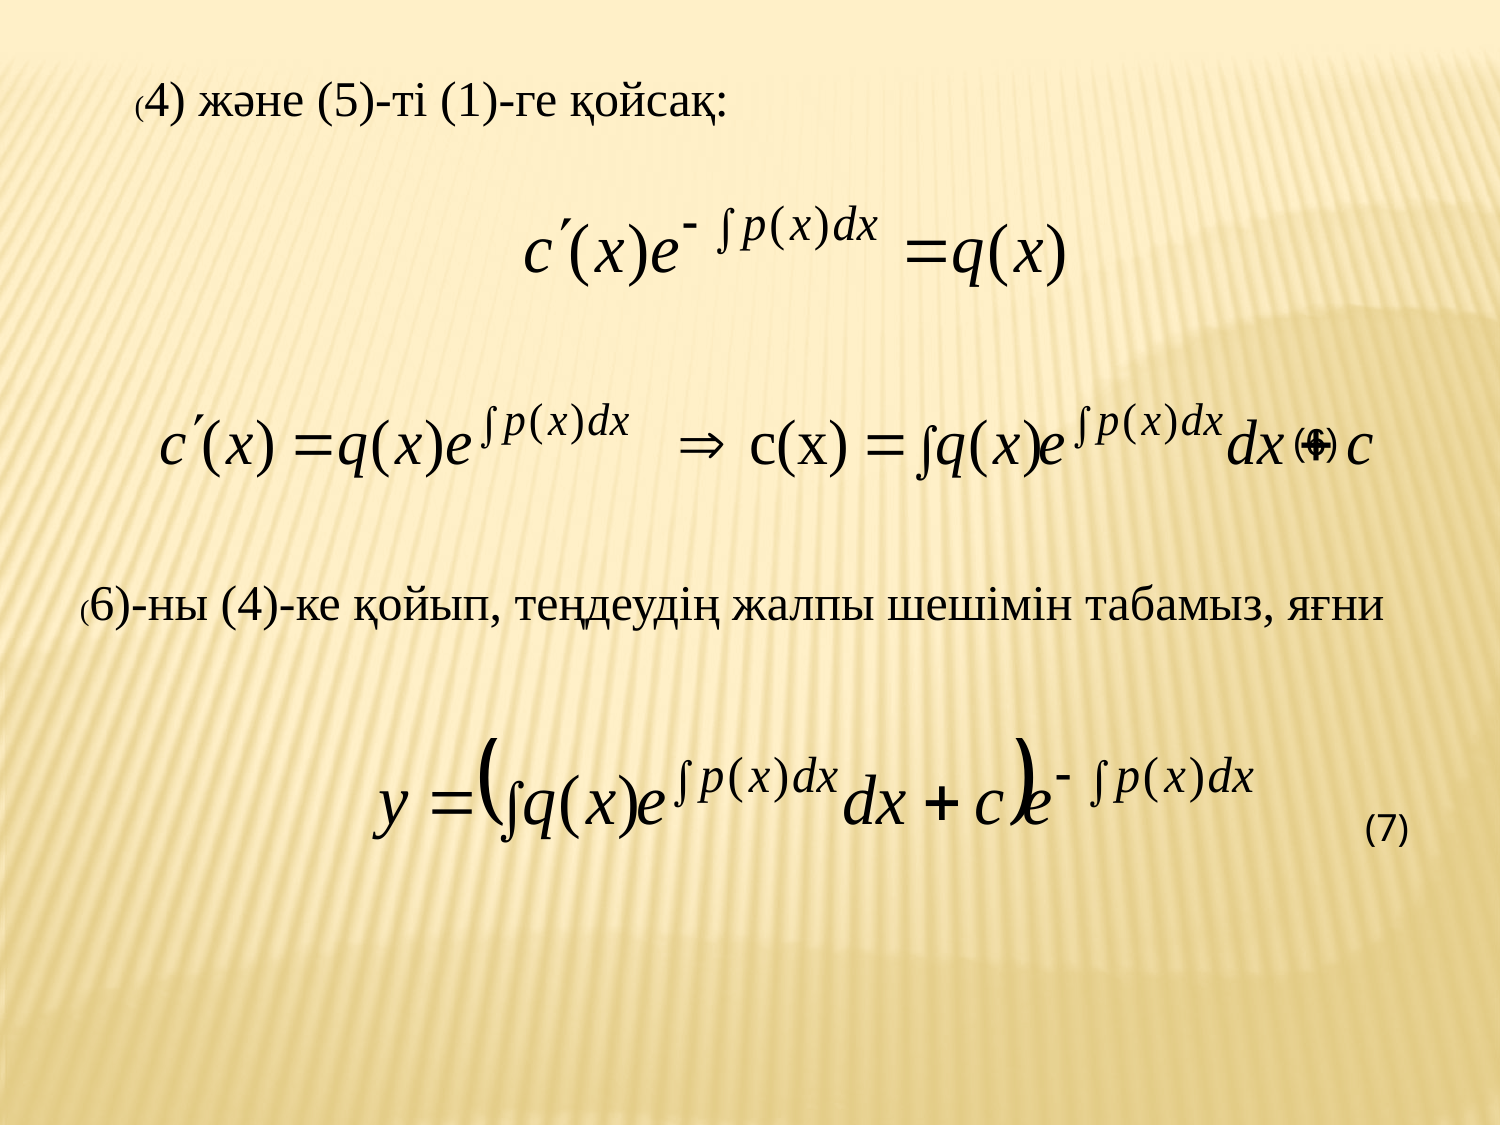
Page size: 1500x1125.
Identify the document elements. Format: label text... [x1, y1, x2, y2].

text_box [152, 386, 1382, 493]
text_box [362, 737, 1265, 856]
text_box (6)-ны (4)-ке қойып, теңдеудің жалпы шешімін табамыз, яғни [64, 562, 1401, 638]
text_box (4) және (5)-ті (1)-ге қойсақ: [119, 58, 745, 134]
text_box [515, 187, 1079, 303]
text_box (7) [1350, 796, 1424, 857]
